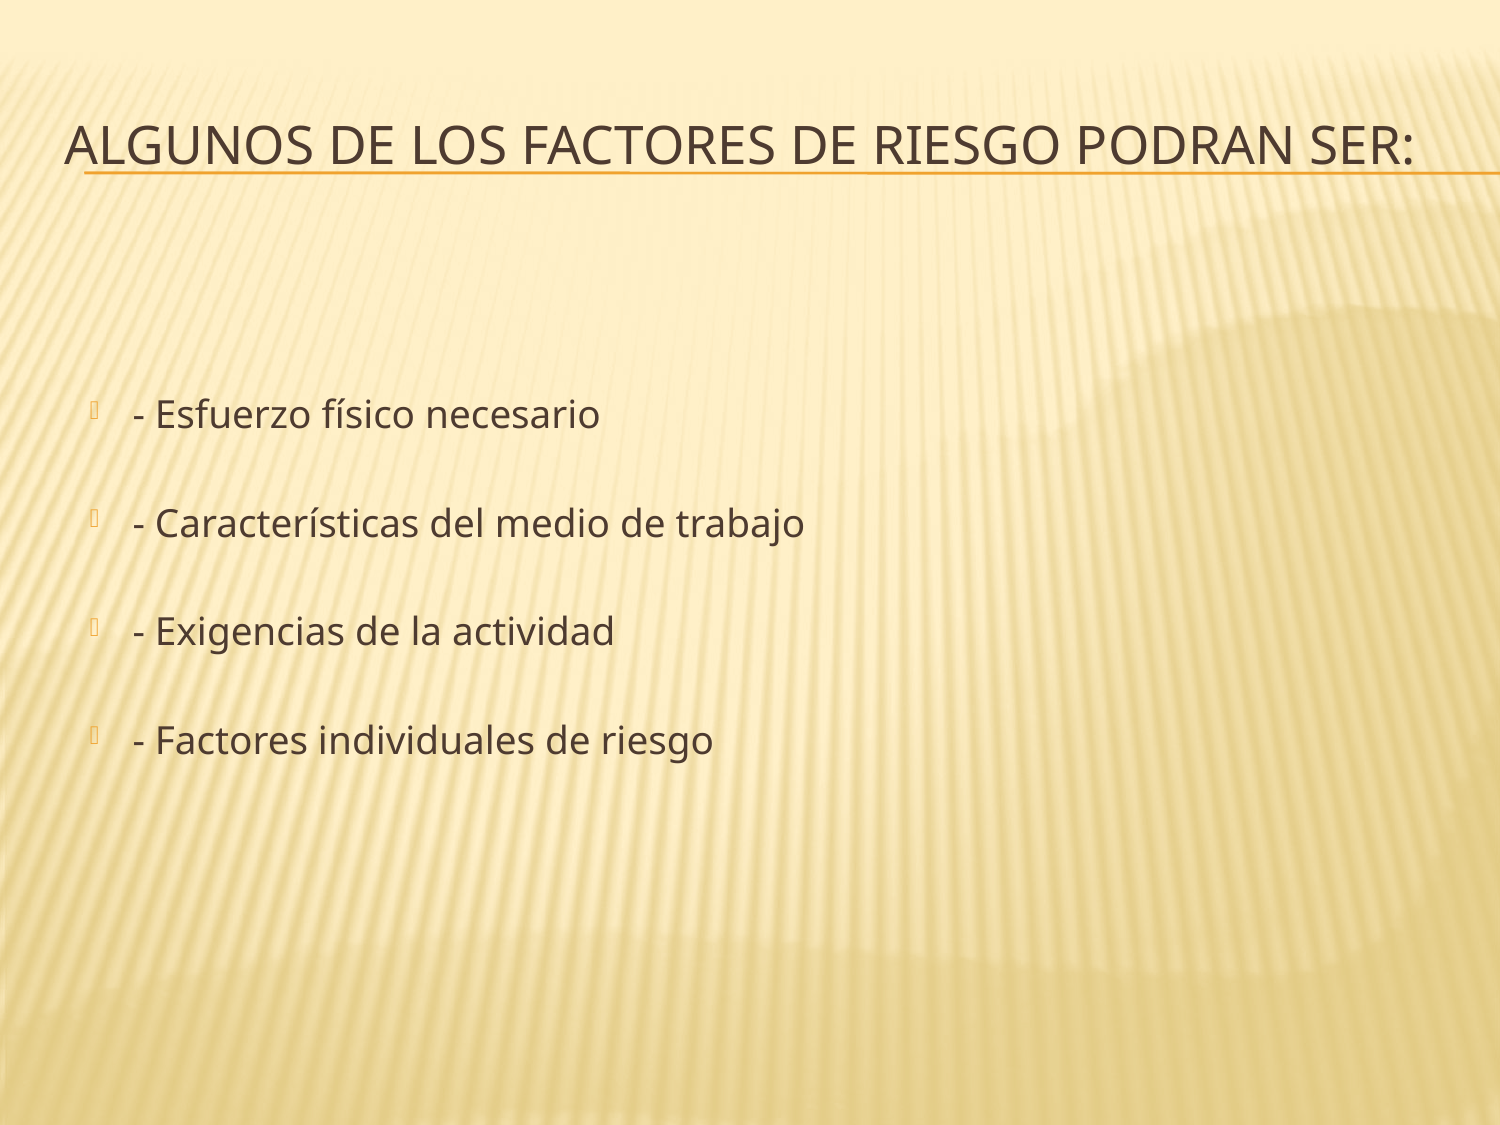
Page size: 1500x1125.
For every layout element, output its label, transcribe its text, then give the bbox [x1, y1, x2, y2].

title ALGUNOS DE LOS FACTORES DE RIESGO PODRAN SER: [50, 75, 1475, 213]
list - Esfuerzo físico necesario - Características del medio de trabajo - Exigencias de la actividad - Factores individuales de riesgo [75, 328, 1425, 787]
